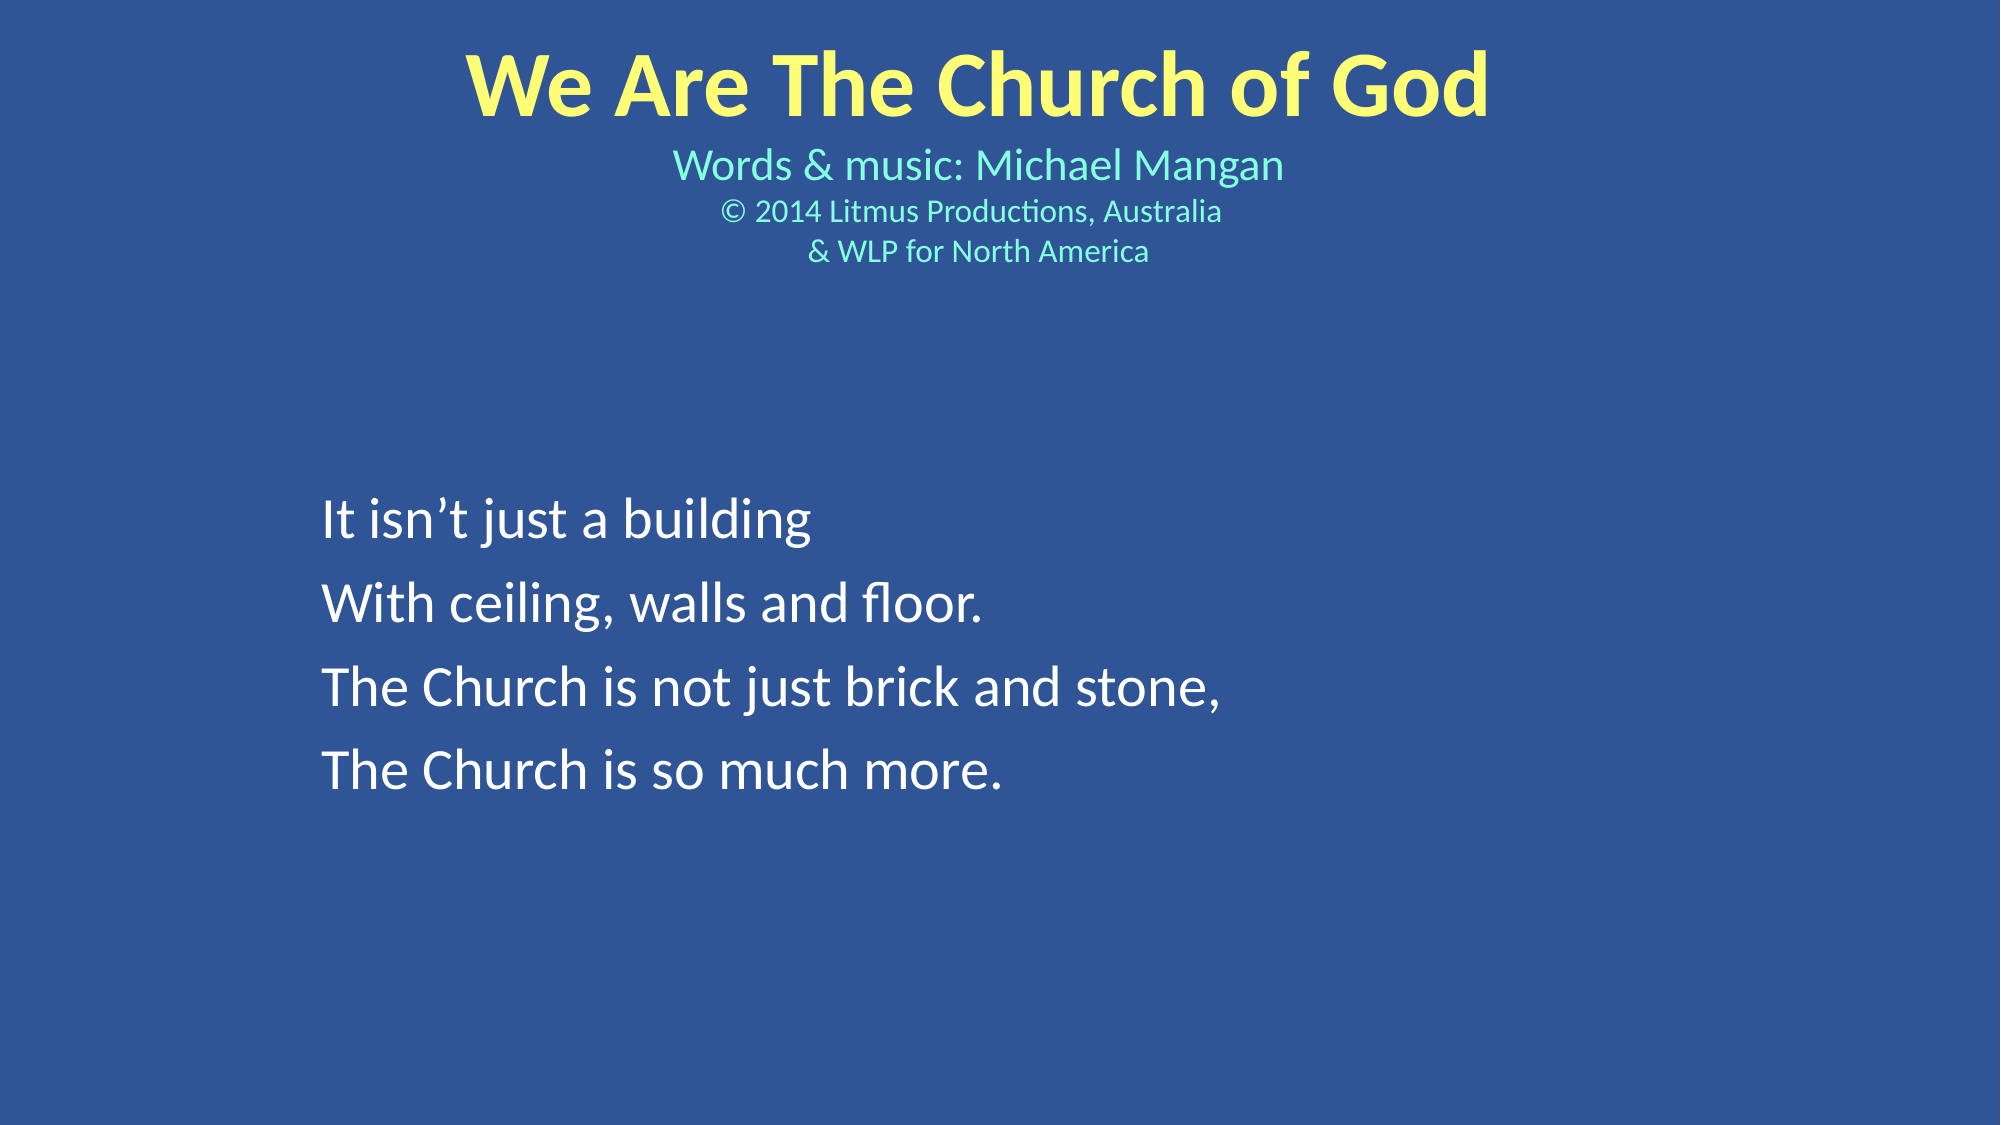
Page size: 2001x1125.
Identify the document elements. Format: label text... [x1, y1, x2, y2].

text_box We Are The Church of God Words & music: Michael Mangan © 2014 Litmus Productions, Australia & WLP for North America [291, 0, 1667, 306]
list It isn’t just a building With ceiling, walls and floor. The Church is not just brick and stone, The Church is so much more. [306, 481, 1694, 832]
